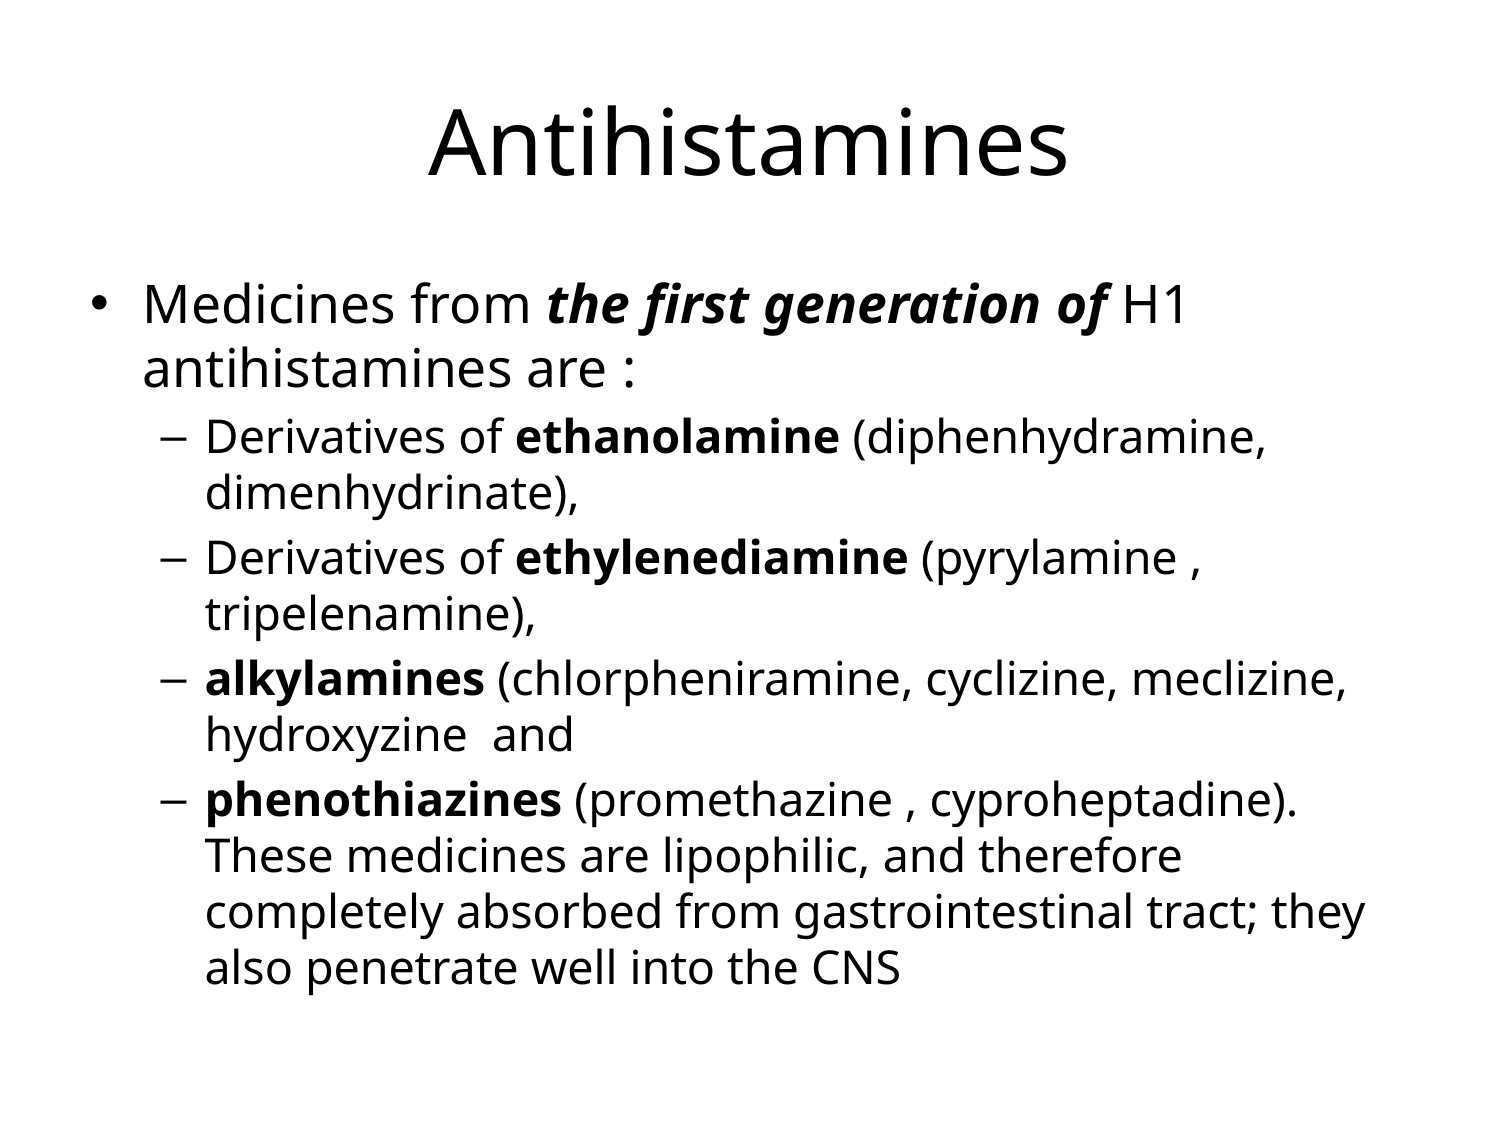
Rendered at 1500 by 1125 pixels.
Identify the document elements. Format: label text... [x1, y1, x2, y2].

title Antihistamines [75, 45, 1425, 233]
list Medicines from the first generation of H1 antihistamines are : Derivatives of ethanolamine (diphenhydramine, dimenhydrinate), Derivatives of ethylenediamine (pyrylamine , tripelenamine), alkylamines (chlorpheniramine, cyclizine, meclizine, hydroxyzine and phenothiazines (promethazine , cyproheptadine). These medicines are lipophilic, and therefore completely absorbed from gastrointestinal tract; they also penetrate well into the CNS [75, 262, 1425, 1005]
